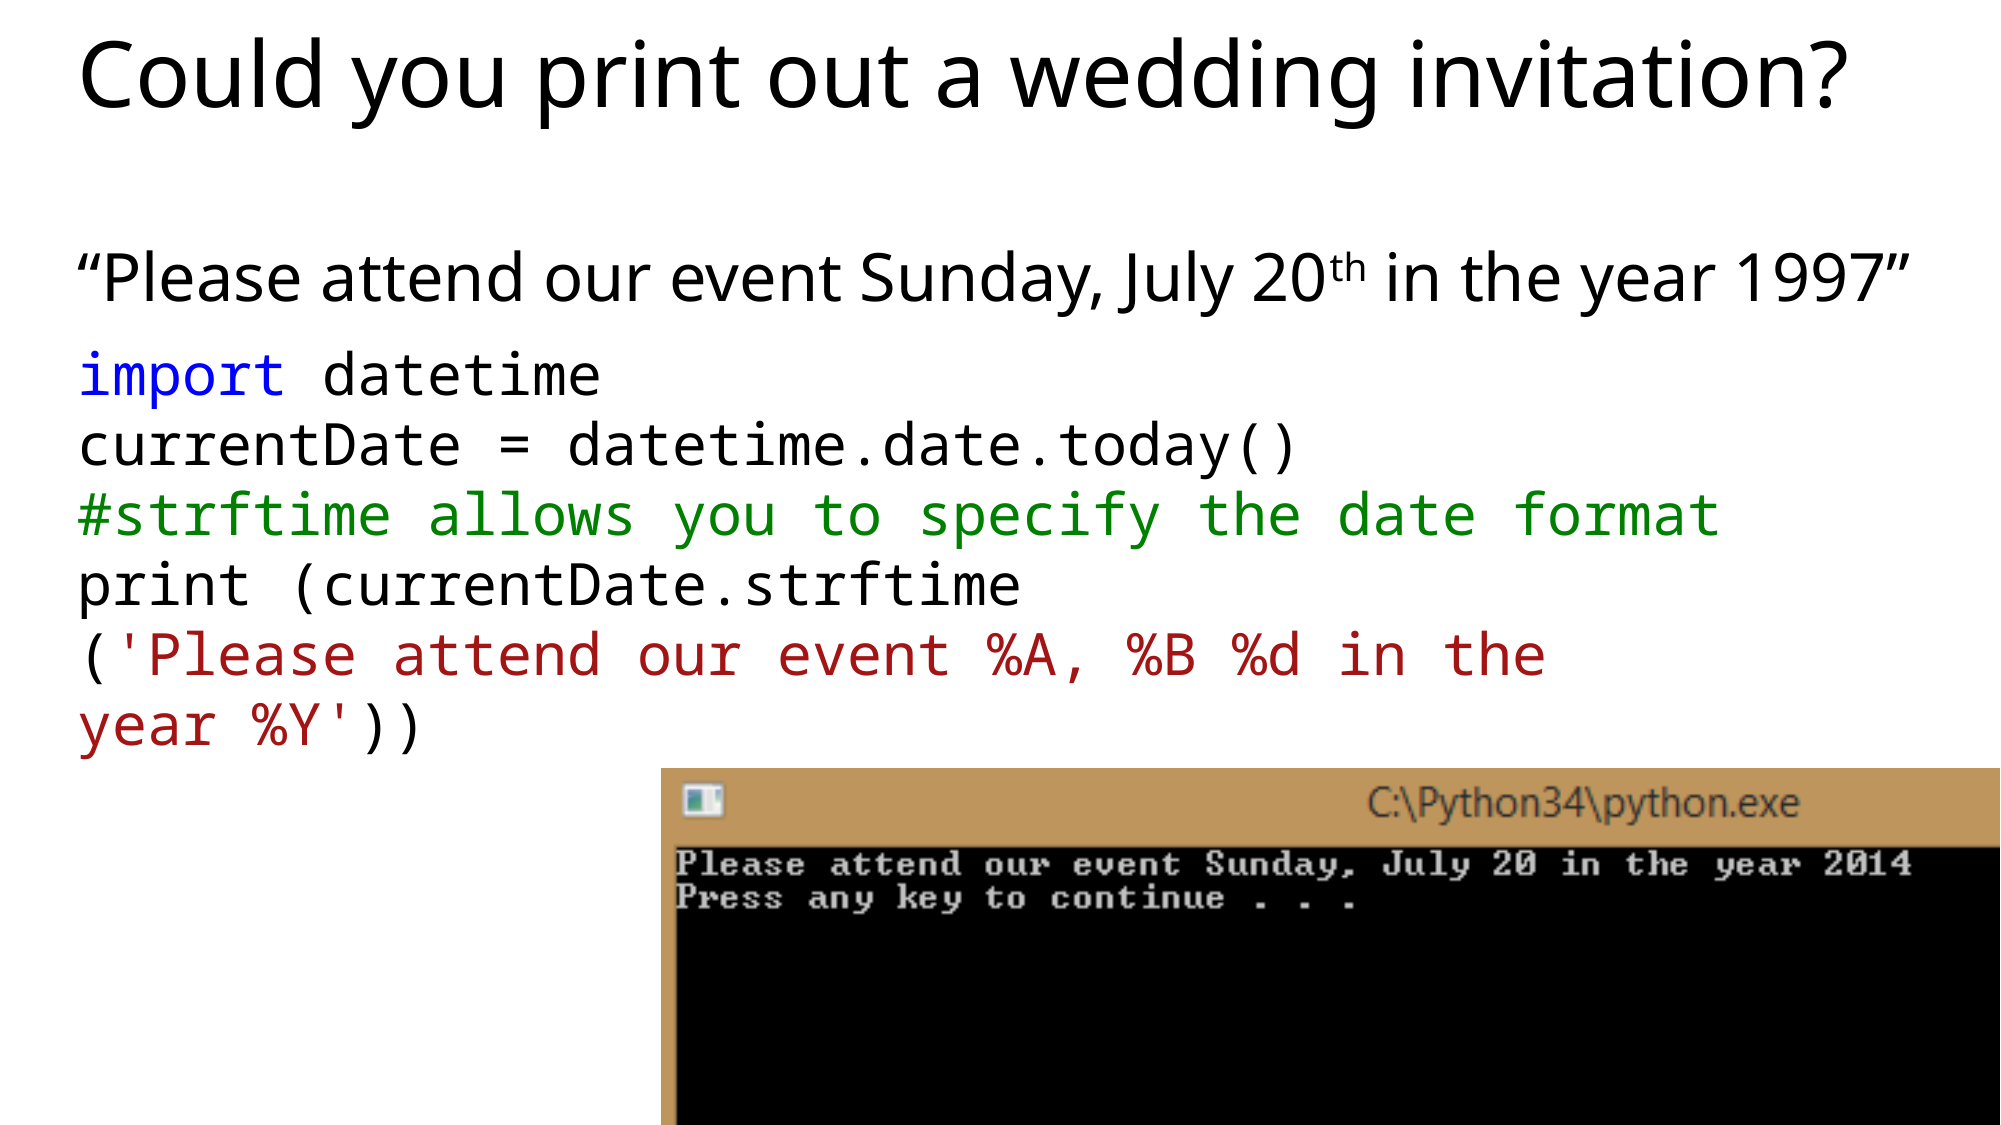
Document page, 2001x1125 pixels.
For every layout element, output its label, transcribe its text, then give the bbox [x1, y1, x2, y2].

title Could you print out a wedding invitation? [62, 29, 1953, 205]
text_box import datetime currentDate = datetime.date.today() #strftime allows you to specify the date format print (currentDate.strftime ('Please attend our event %A, %B %d in the year %Y')) [62, 329, 1931, 765]
picture [661, 768, 2000, 1125]
list “Please attend our event Sunday, July 20th in the year 1997” [62, 227, 1953, 1096]
